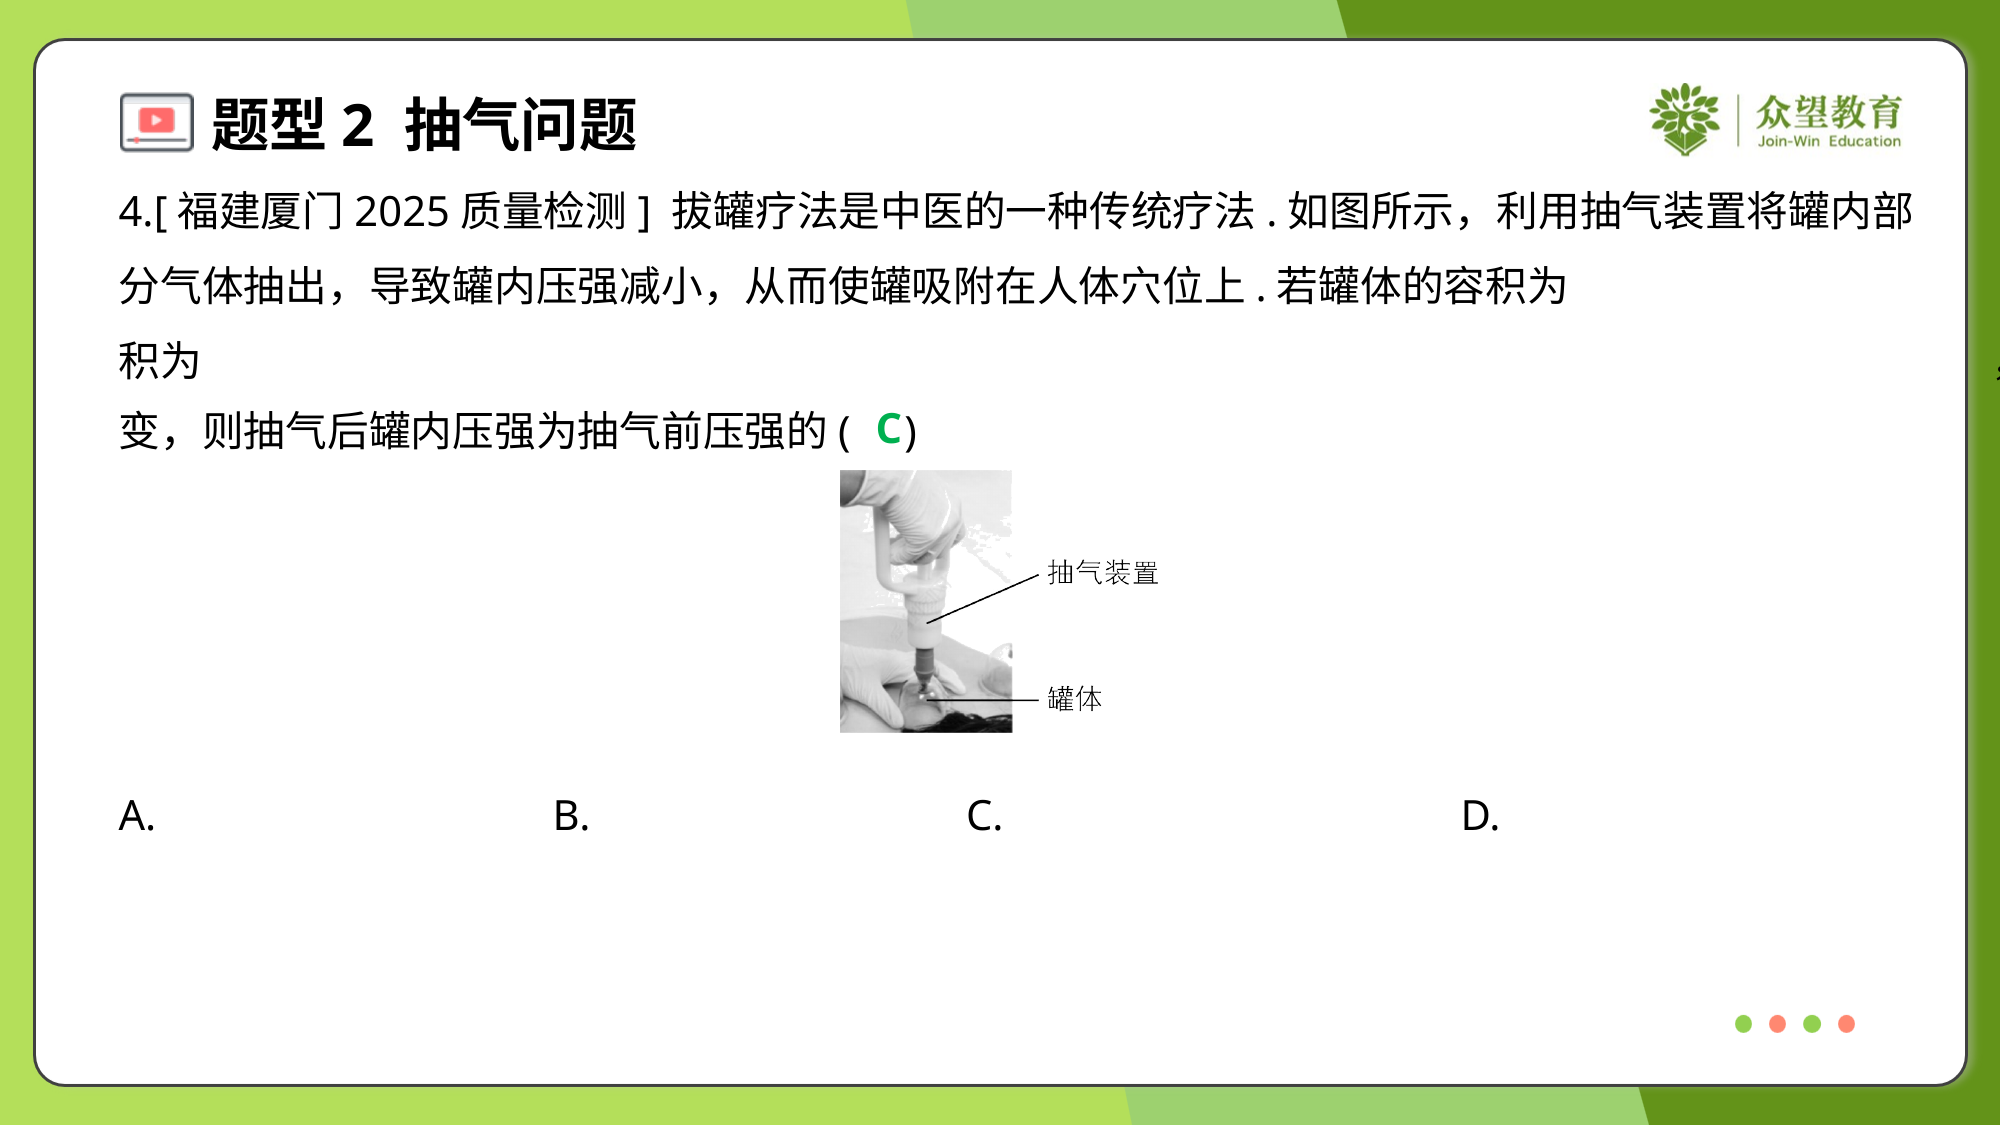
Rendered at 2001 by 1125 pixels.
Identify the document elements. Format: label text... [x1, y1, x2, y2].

picture [0, 0, 2000, 1125]
text_box C [859, 381, 918, 446]
